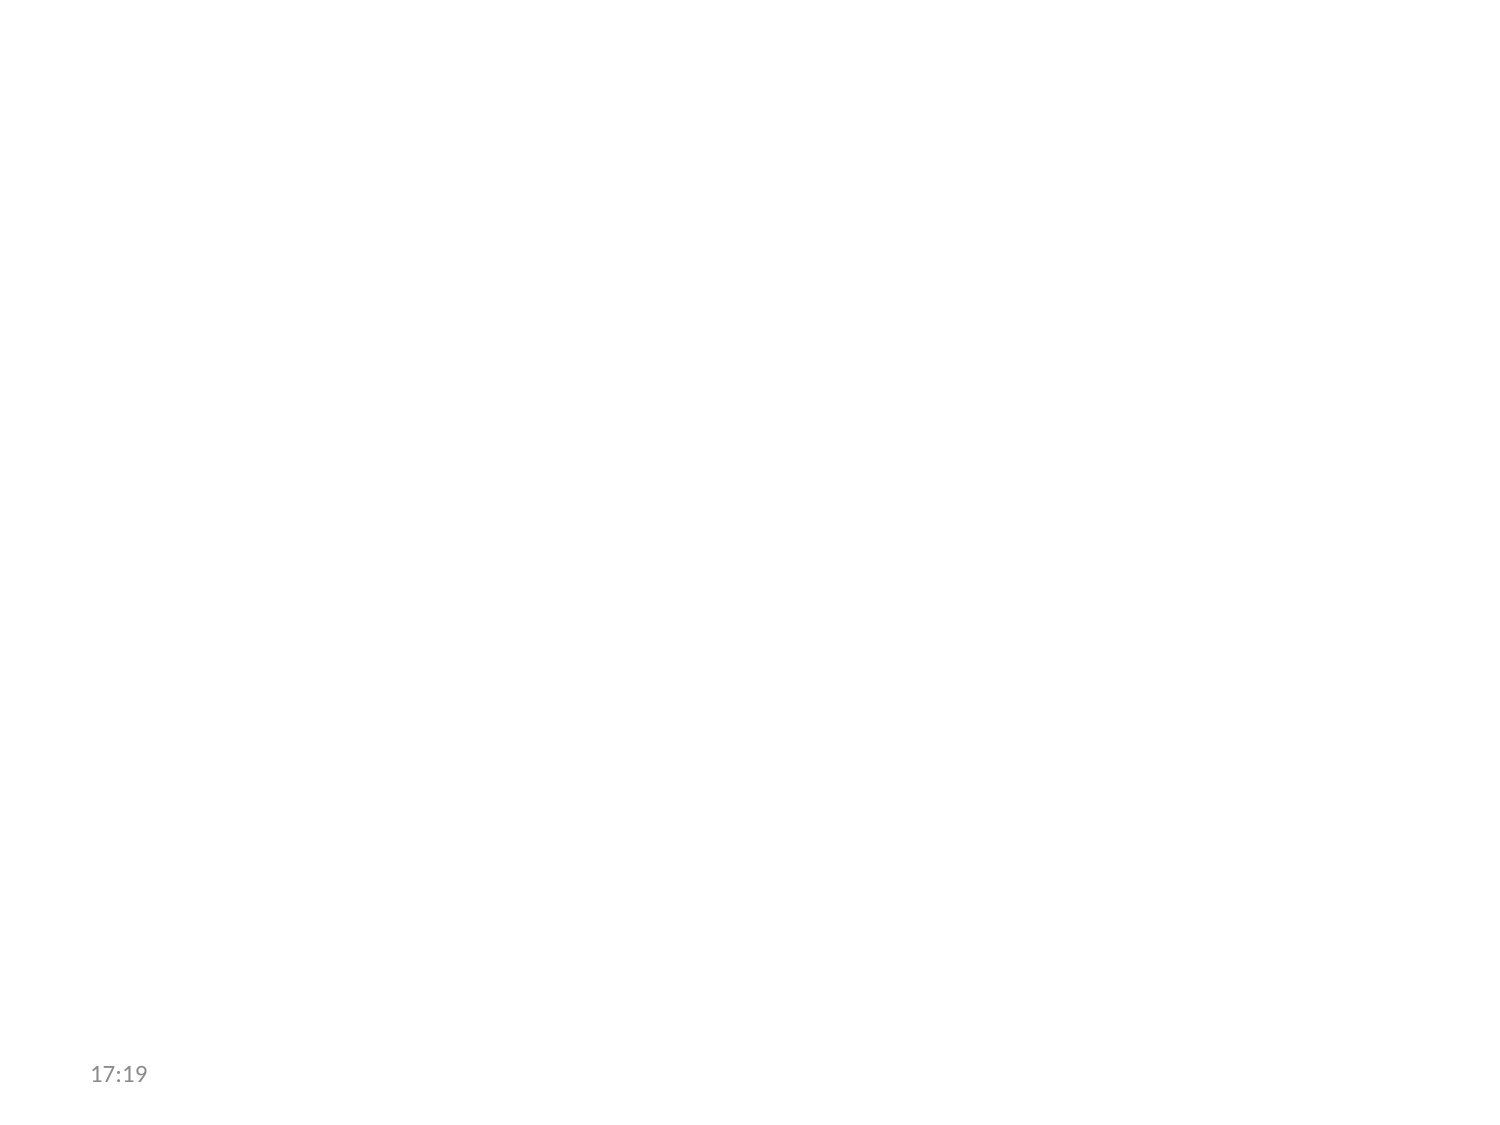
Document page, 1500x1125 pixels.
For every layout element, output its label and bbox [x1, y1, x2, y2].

slide_number [75, 1042, 425, 1103]
